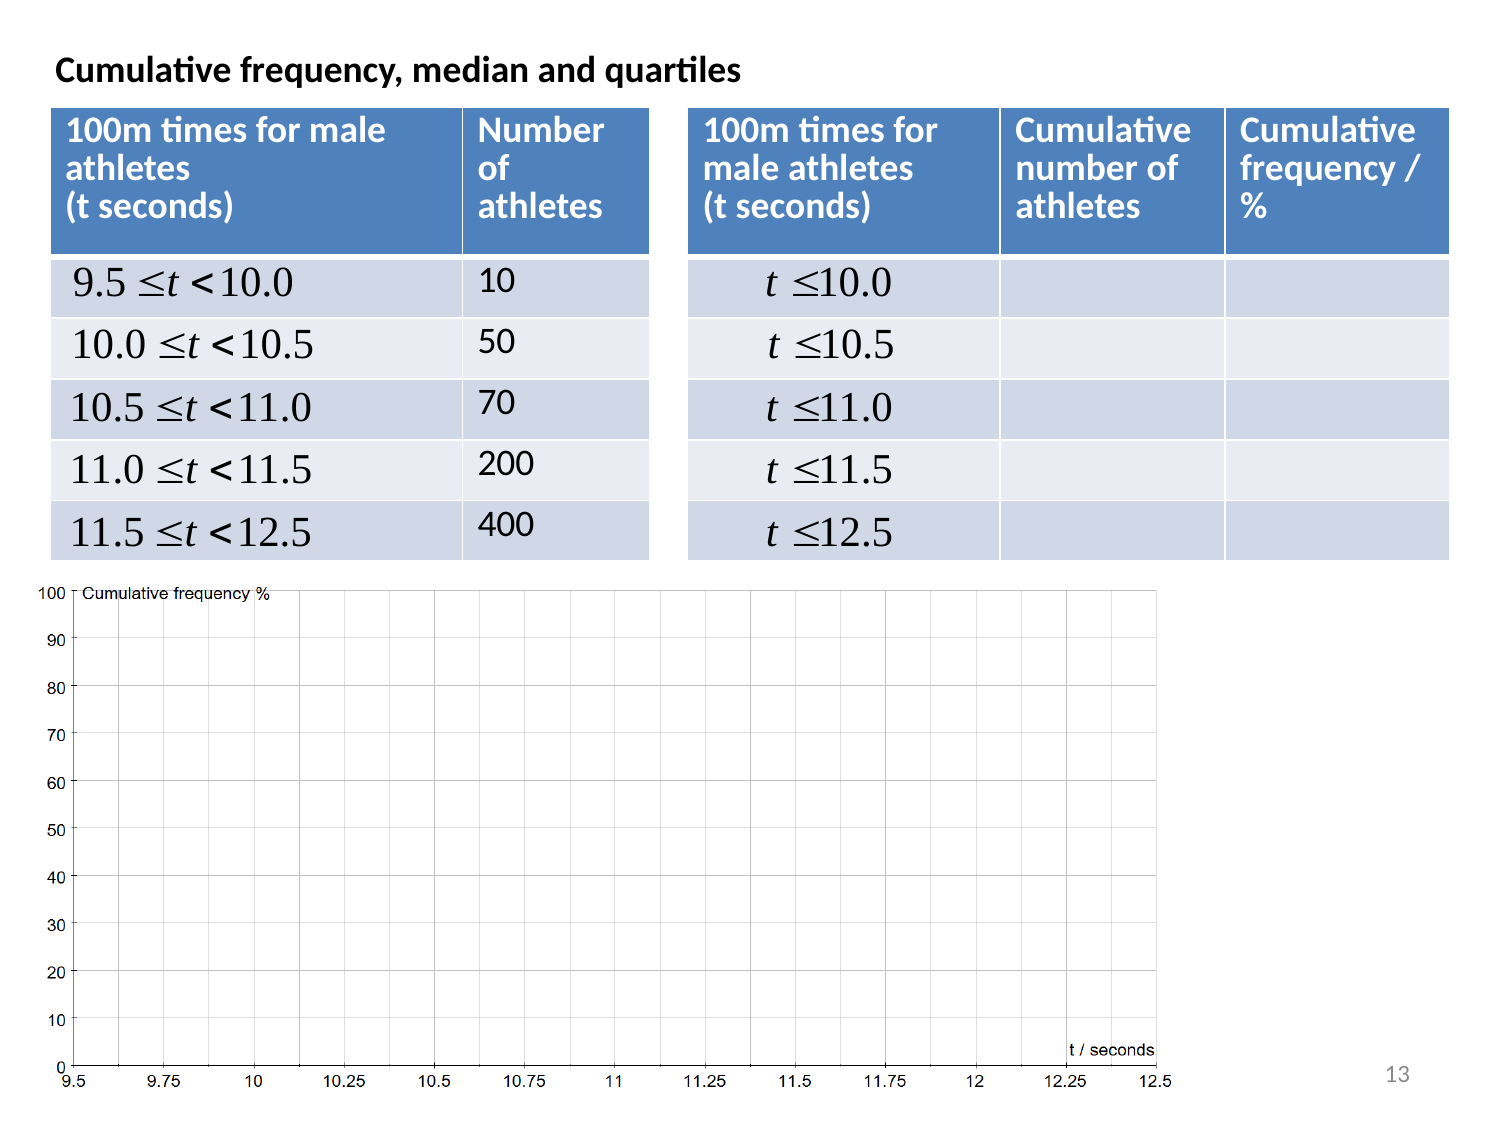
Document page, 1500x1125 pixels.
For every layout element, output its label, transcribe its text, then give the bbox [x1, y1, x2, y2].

table_cell [1001, 441, 1224, 500]
table_cell [1001, 319, 1224, 378]
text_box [760, 444, 901, 495]
table_cell [688, 260, 999, 317]
table_header 100m times for male athletes (t seconds) [688, 108, 999, 254]
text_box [760, 382, 901, 433]
table_cell [1226, 260, 1449, 317]
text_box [759, 256, 900, 308]
table_cell [898, 380, 999, 439]
table_cell [1001, 260, 1224, 317]
table_cell [51, 319, 462, 378]
table_cell [51, 501, 462, 560]
table_cell [51, 260, 462, 317]
picture [28, 578, 1185, 1098]
table_cell [688, 319, 999, 378]
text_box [760, 506, 901, 558]
table_header Cumulative frequency / % [1226, 108, 1449, 254]
table_cell 50 [463, 319, 649, 378]
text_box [67, 444, 318, 495]
table_cell [688, 441, 999, 500]
table_cell [1226, 319, 1449, 378]
table_cell [1001, 501, 1224, 560]
table_cell 70 [463, 380, 649, 439]
table_cell [1226, 441, 1449, 500]
table_cell 200 [463, 441, 649, 500]
table_cell [318, 380, 462, 439]
table_cell [688, 501, 999, 560]
table_cell [1001, 380, 1224, 439]
text_box Cumulative frequency, median and quartiles [40, 37, 758, 98]
table_cell [1226, 380, 1449, 439]
slide_number 13 [1188, 1042, 1425, 1103]
table_header Number of athletes [463, 108, 649, 254]
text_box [762, 319, 903, 370]
table_cell [1226, 501, 1449, 560]
table_cell [688, 380, 761, 439]
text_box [69, 319, 320, 370]
table_header 100m times for male athletes (t seconds) [51, 108, 462, 254]
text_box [67, 382, 319, 433]
table_cell 400 [463, 501, 649, 560]
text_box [67, 256, 301, 308]
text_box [67, 506, 318, 558]
table_header Cumulative number of athletes [1001, 108, 1224, 254]
table_cell 10 [463, 260, 649, 317]
table_cell [51, 380, 68, 439]
table_cell [51, 441, 462, 500]
